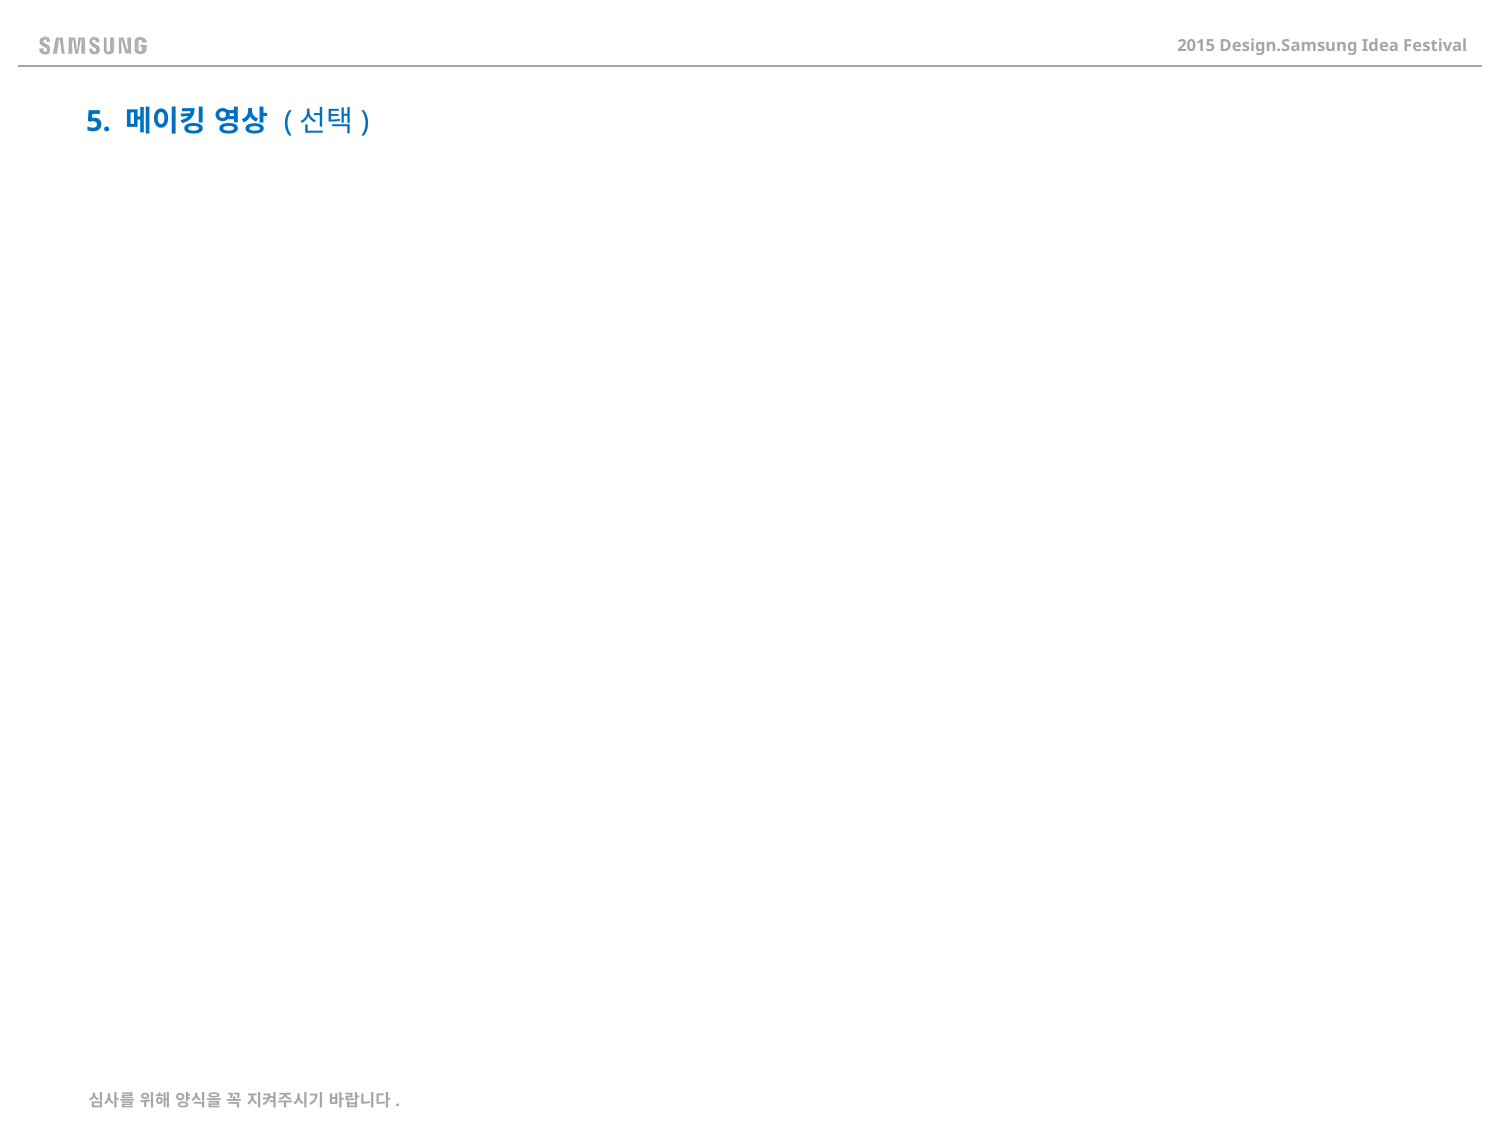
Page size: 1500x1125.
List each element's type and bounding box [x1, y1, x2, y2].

picture [36, 34, 148, 56]
